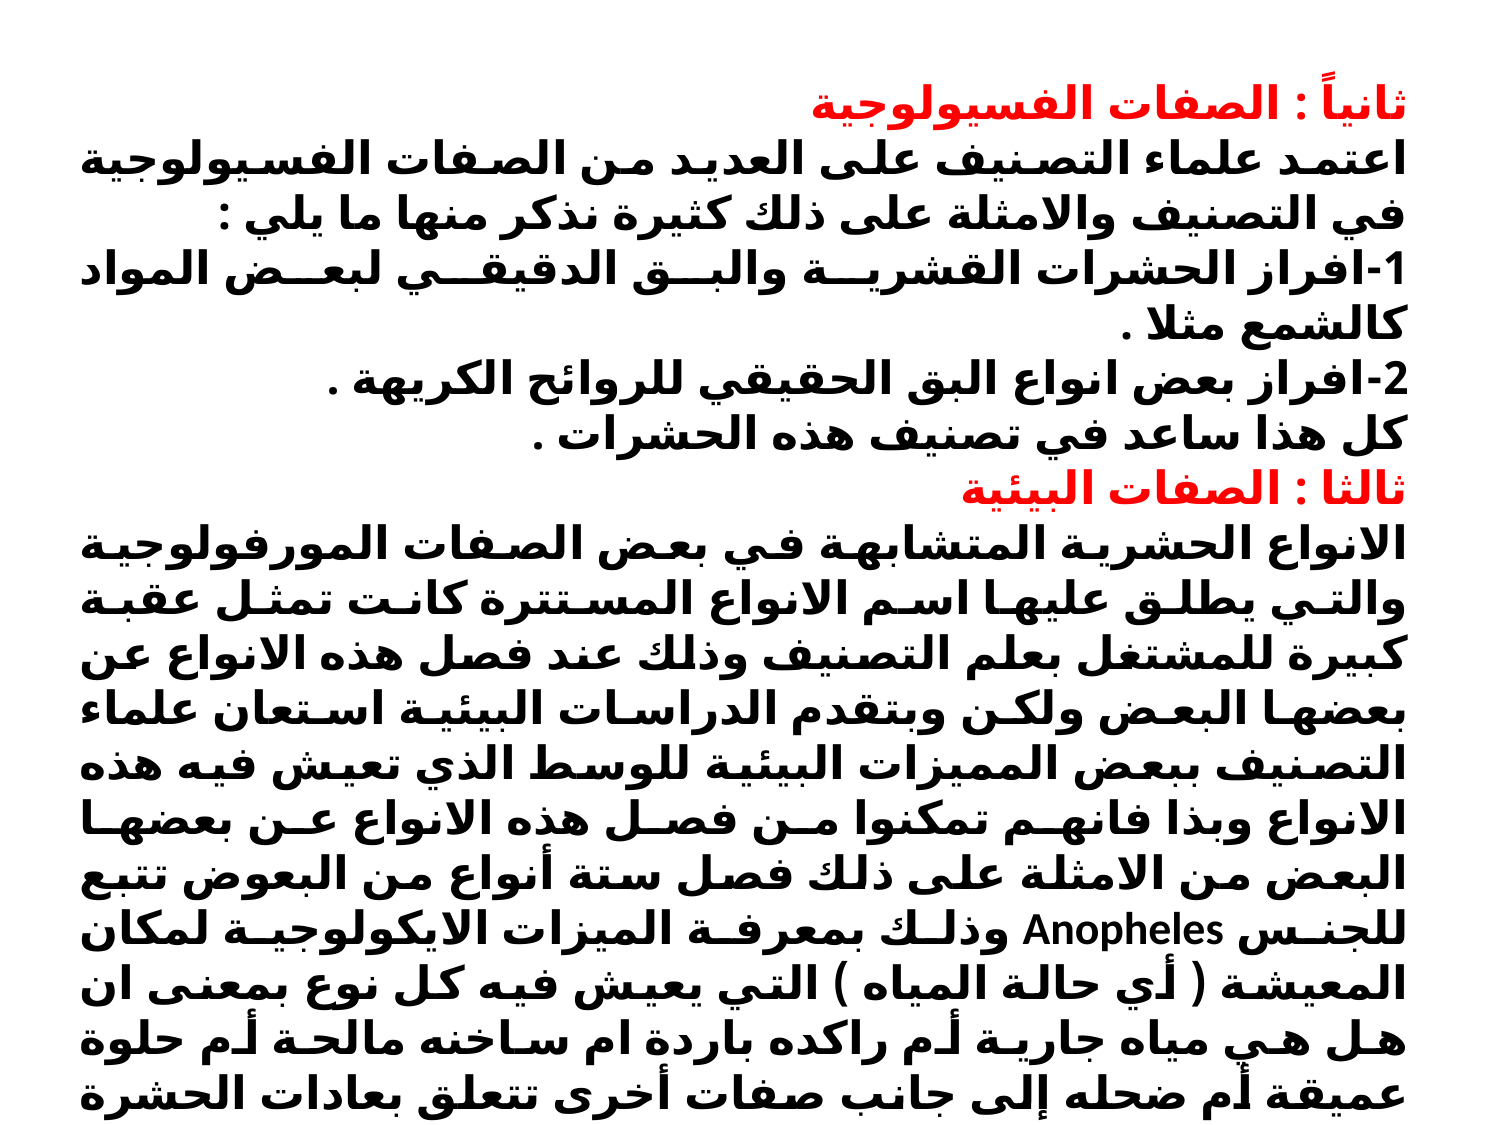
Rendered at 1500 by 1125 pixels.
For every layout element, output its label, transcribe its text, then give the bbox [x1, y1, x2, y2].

text_box ثانياً : الصفات الفسيولوجية اعتمد علماء التصنيف على العديد من الصفات الفسيولوجية في التصنيف والامثلة على ذلك كثيرة نذكر منها ما يلي : 1-افراز الحشرات القشرية والبق الدقيقي لبعض المواد كالشمع مثلا . 2-افراز بعض انواع البق الحقيقي للروائح الكريهة . كل هذا ساعد في تصنيف هذه الحشرات . ثالثا : الصفات البيئية الانواع الحشرية المتشابهة في بعض الصفات المورفولوجية والتي يطلق عليها اسم الانواع المستترة كانت تمثل عقبة كبيرة للمشتغل بعلم التصنيف وذلك عند فصل هذه الانواع عن بعضها البعض ولكن وبتقدم الدراسات البيئية استعان علماء التصنيف ببعض المميزات البيئية للوسط الذي تعيش فيه هذه الانواع وبذا فانهم تمكنوا من فصل هذه الانواع عن بعضها البعض من الامثلة على ذلك فصل ستة أنواع من البعوض تتبع للجنس Anopheles وذلك بمعرفة الميزات الايكولوجية لمكان المعيشة ( أي حالة المياه ) التي يعيش فيه كل نوع بمعنى ان هل هي مياه جارية أم راكده باردة ام ساخنه مالحة أم حلوة عميقة أم ضحله إلى جانب صفات أخرى تتعلق بعادات الحشرة نفسها . [64, 66, 1424, 1125]
